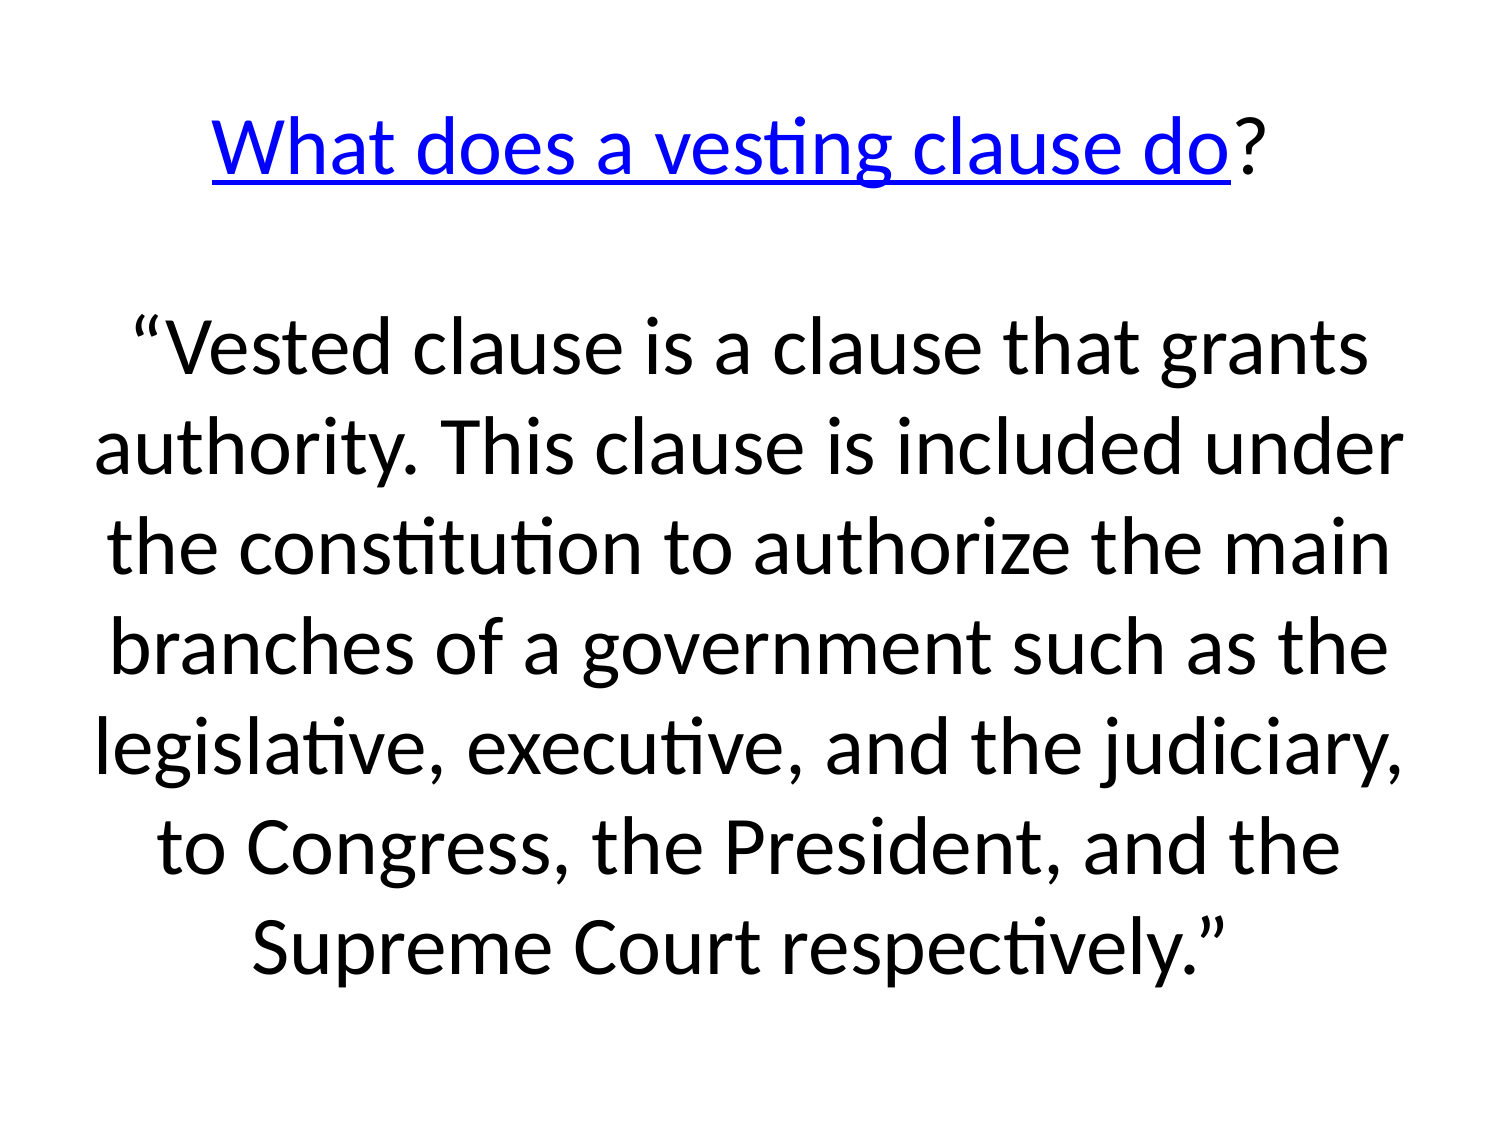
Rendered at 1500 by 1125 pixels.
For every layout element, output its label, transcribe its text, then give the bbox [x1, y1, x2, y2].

title What does a vesting clause do? “Vested clause is a clause that grants authority. This clause is included under the constitution to authorize the main branches of a government such as the legislative, executive, and the judiciary, to Congress, the President, and the Supreme Court respectively.” [74, 44, 1426, 1038]
